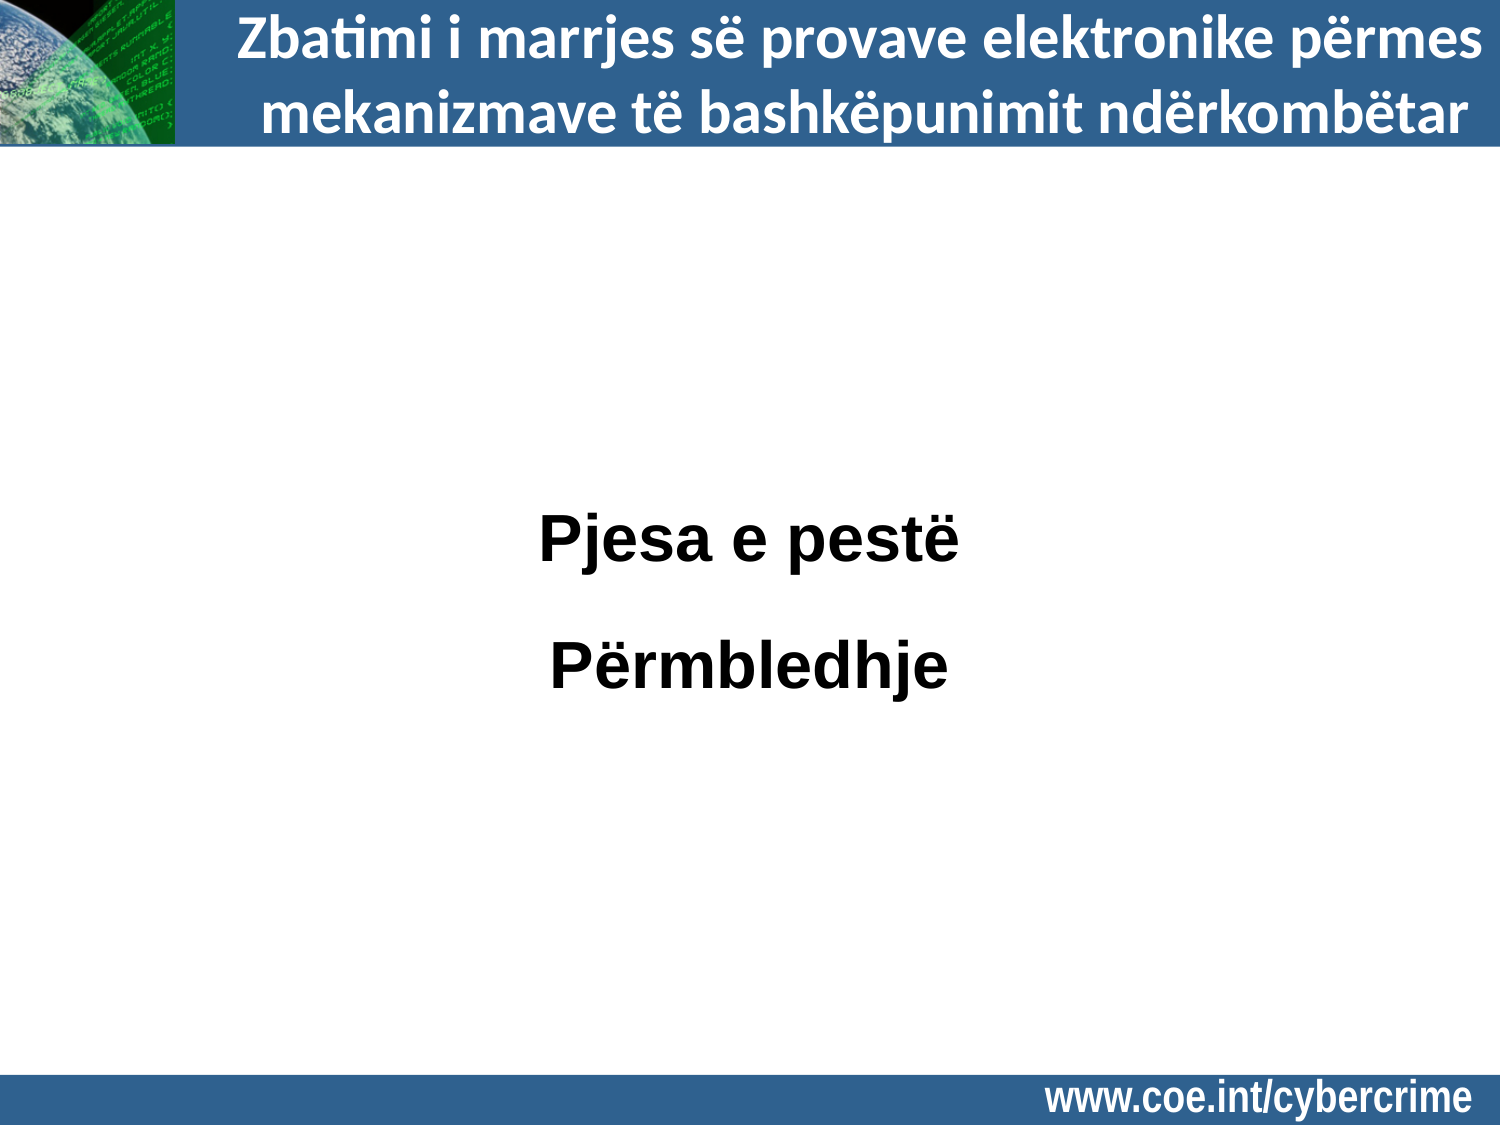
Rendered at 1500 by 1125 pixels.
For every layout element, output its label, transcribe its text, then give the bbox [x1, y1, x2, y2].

text_box www.coe.int/cybercrime [1030, 1059, 1500, 1125]
text_box [0, 1073, 1030, 1125]
text_box Zbatimi i marrjes së provave elektronike përmes mekanizmave të bashkëpunimit ndërkombëtar [177, 0, 1500, 149]
picture [0, 0, 175, 144]
text_box Pjesa e pestë Përmbledhje [50, 502, 1450, 710]
